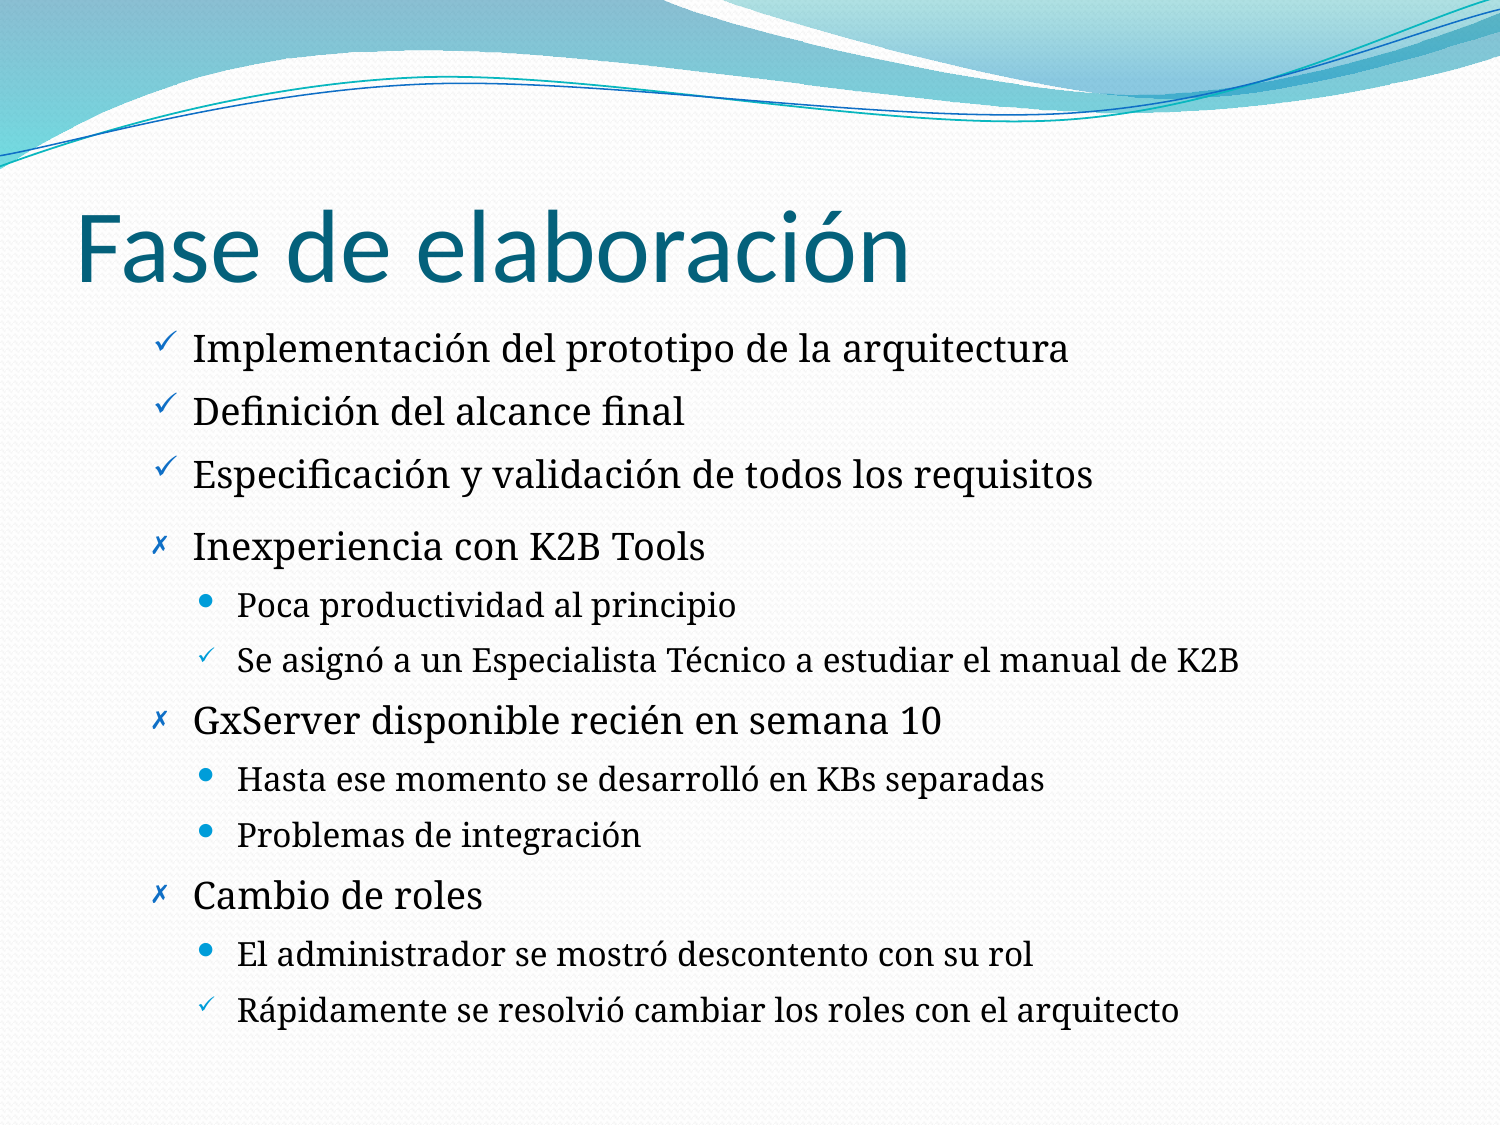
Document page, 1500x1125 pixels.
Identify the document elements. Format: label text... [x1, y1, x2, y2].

list Implementación del prototipo de la arquitectura Definición del alcance final Especificación y validación de todos los requisitos Inexperiencia con K2B Tools Poca productividad al principio Se asignó a un Especialista Técnico a estudiar el manual de K2B GxServer disponible recién en semana 10 Hasta ese momento se desarrolló en KBs separadas Problemas de integración Cambio de roles El administrador se mostró descontento con su rol Rápidamente se resolvió cambiar los roles con el arquitecto [75, 317, 1425, 1038]
title Fase de elaboración [75, 115, 1425, 303]
